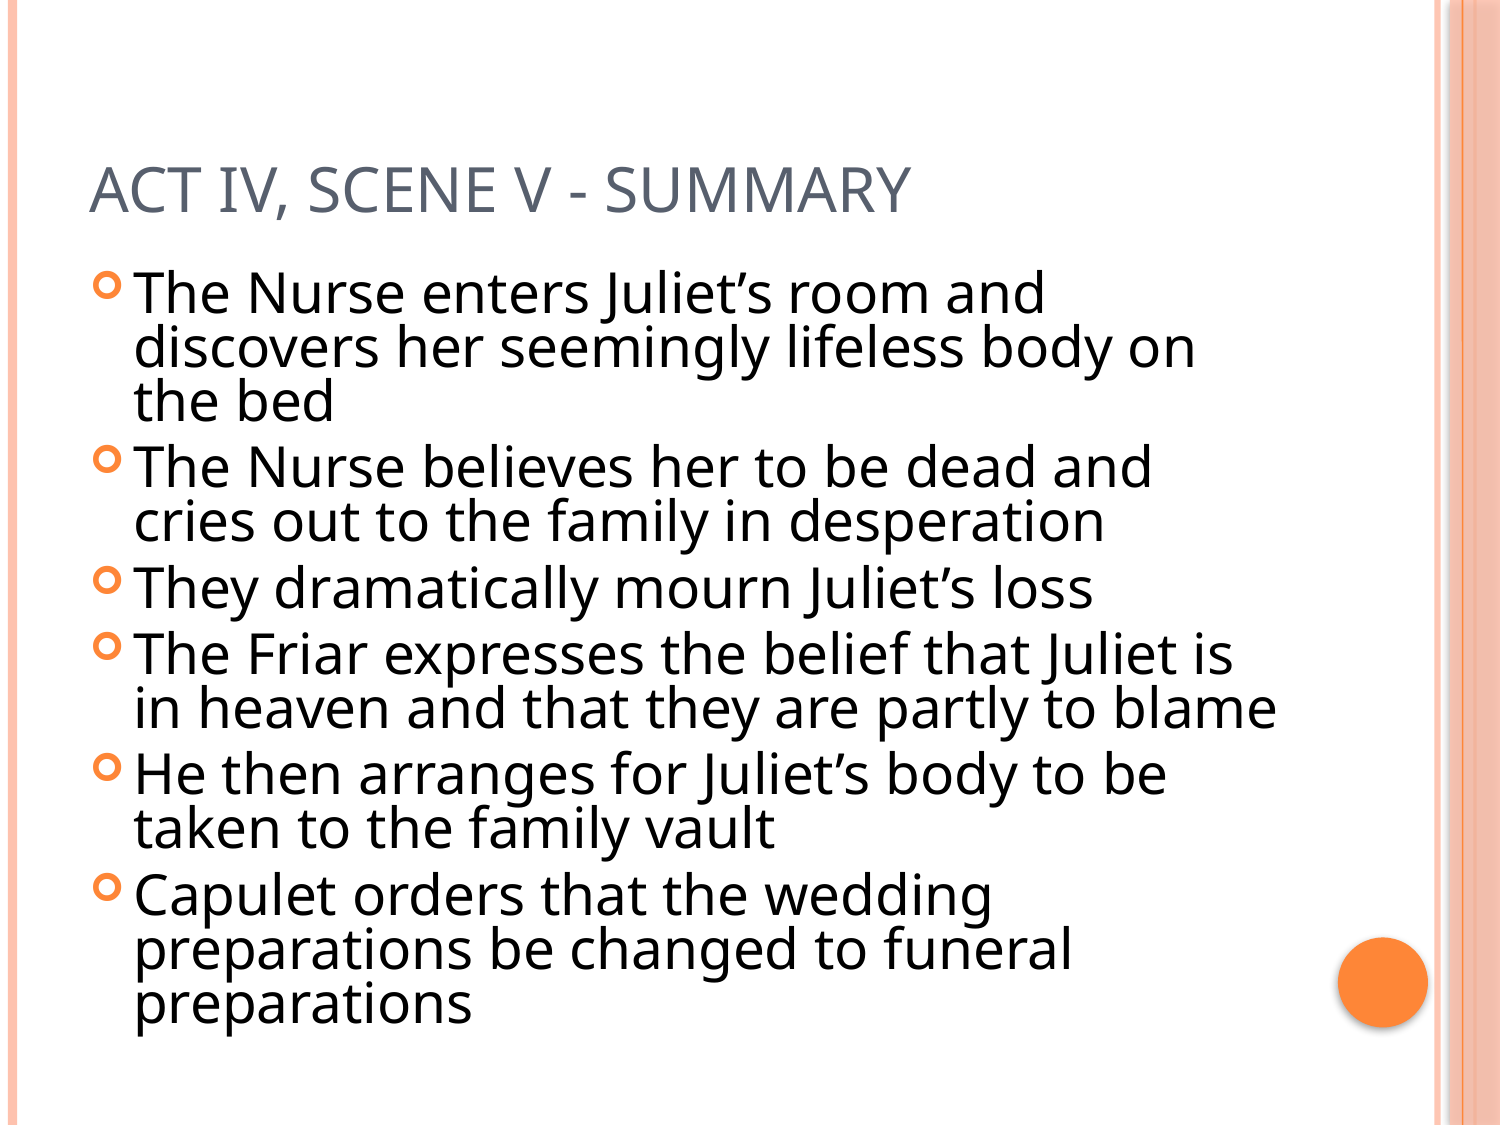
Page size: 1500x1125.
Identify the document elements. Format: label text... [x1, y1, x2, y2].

title Act IV, Scene v - Summary [75, 45, 1300, 233]
list The Nurse enters Juliet’s room and discovers her seemingly lifeless body on the bed The Nurse believes her to be dead and cries out to the family in desperation They dramatically mourn Juliet’s loss The Friar expresses the belief that Juliet is in heaven and that they are partly to blame He then arranges for Juliet’s body to be taken to the family vault Capulet orders that the wedding preparations be changed to funeral preparations [75, 262, 1300, 1062]
